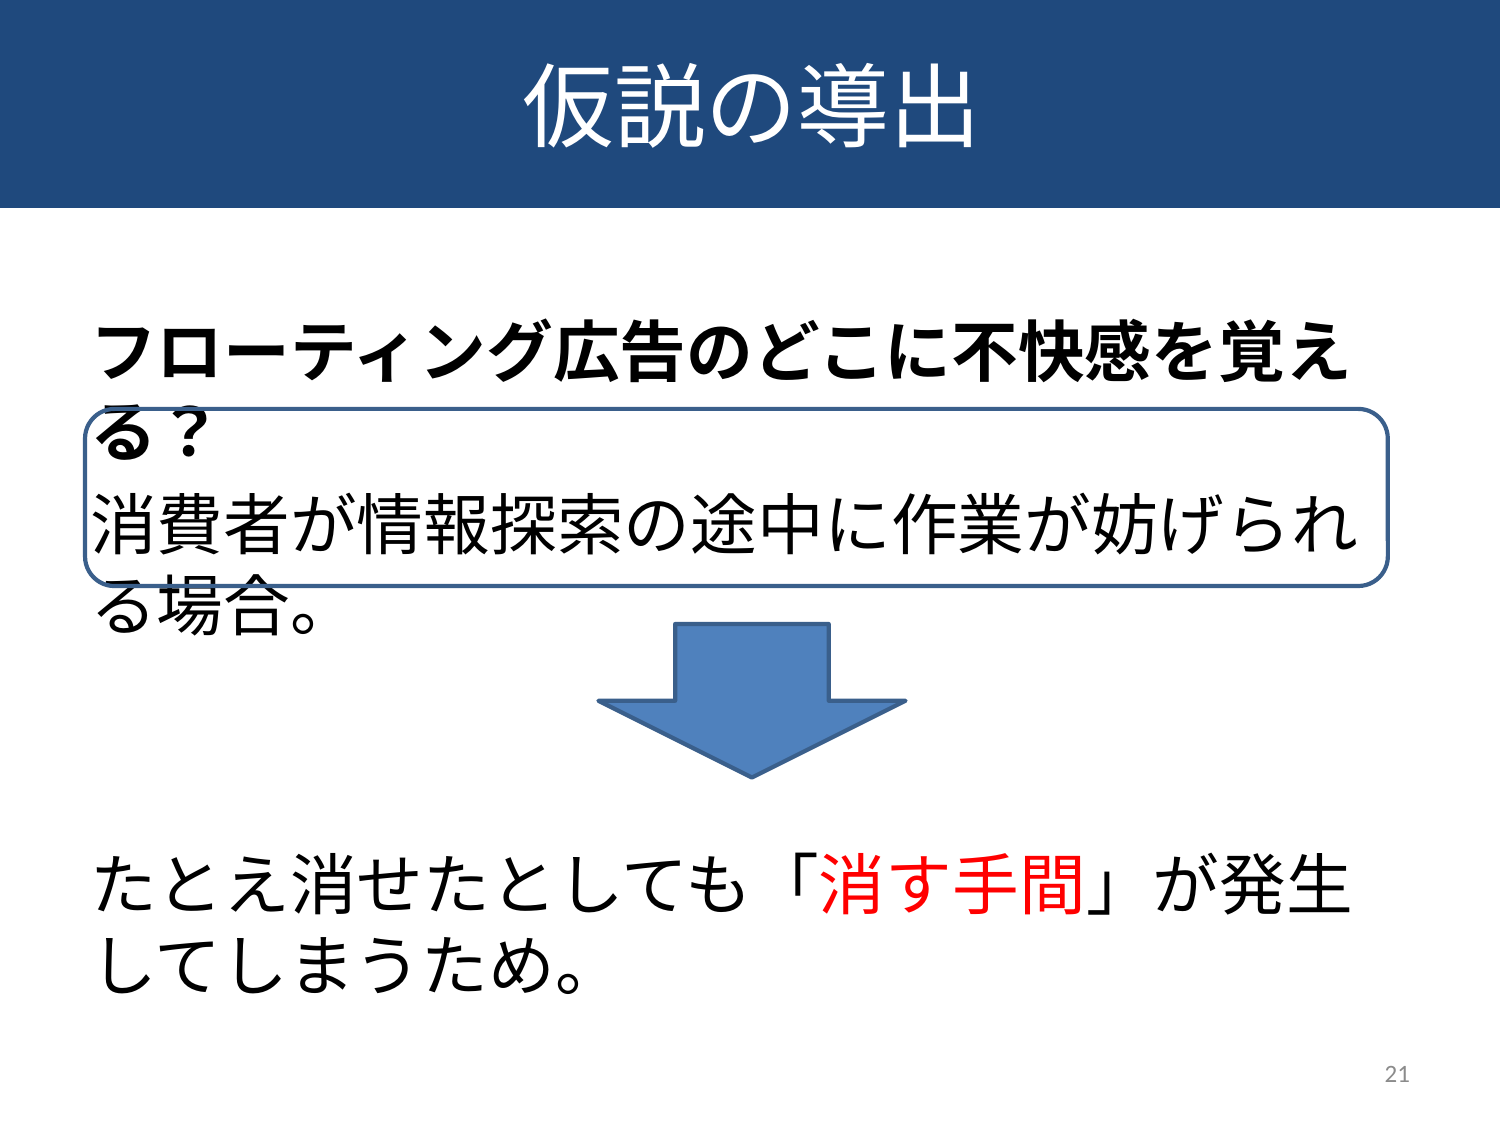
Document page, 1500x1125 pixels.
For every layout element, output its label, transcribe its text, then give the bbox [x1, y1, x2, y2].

text_box 仮説の導出 [0, 0, 1500, 210]
text_box [596, 621, 908, 780]
text_box [82, 406, 1390, 589]
slide_number 21 [1074, 1042, 1425, 1103]
list フローティング広告のどこに不快感を覚える？ 消費者が情報探索の途中に作業が妨げられる場合。 たとえ消せたとしても「消す手間」が発生してしまうため。 [75, 302, 1425, 1046]
